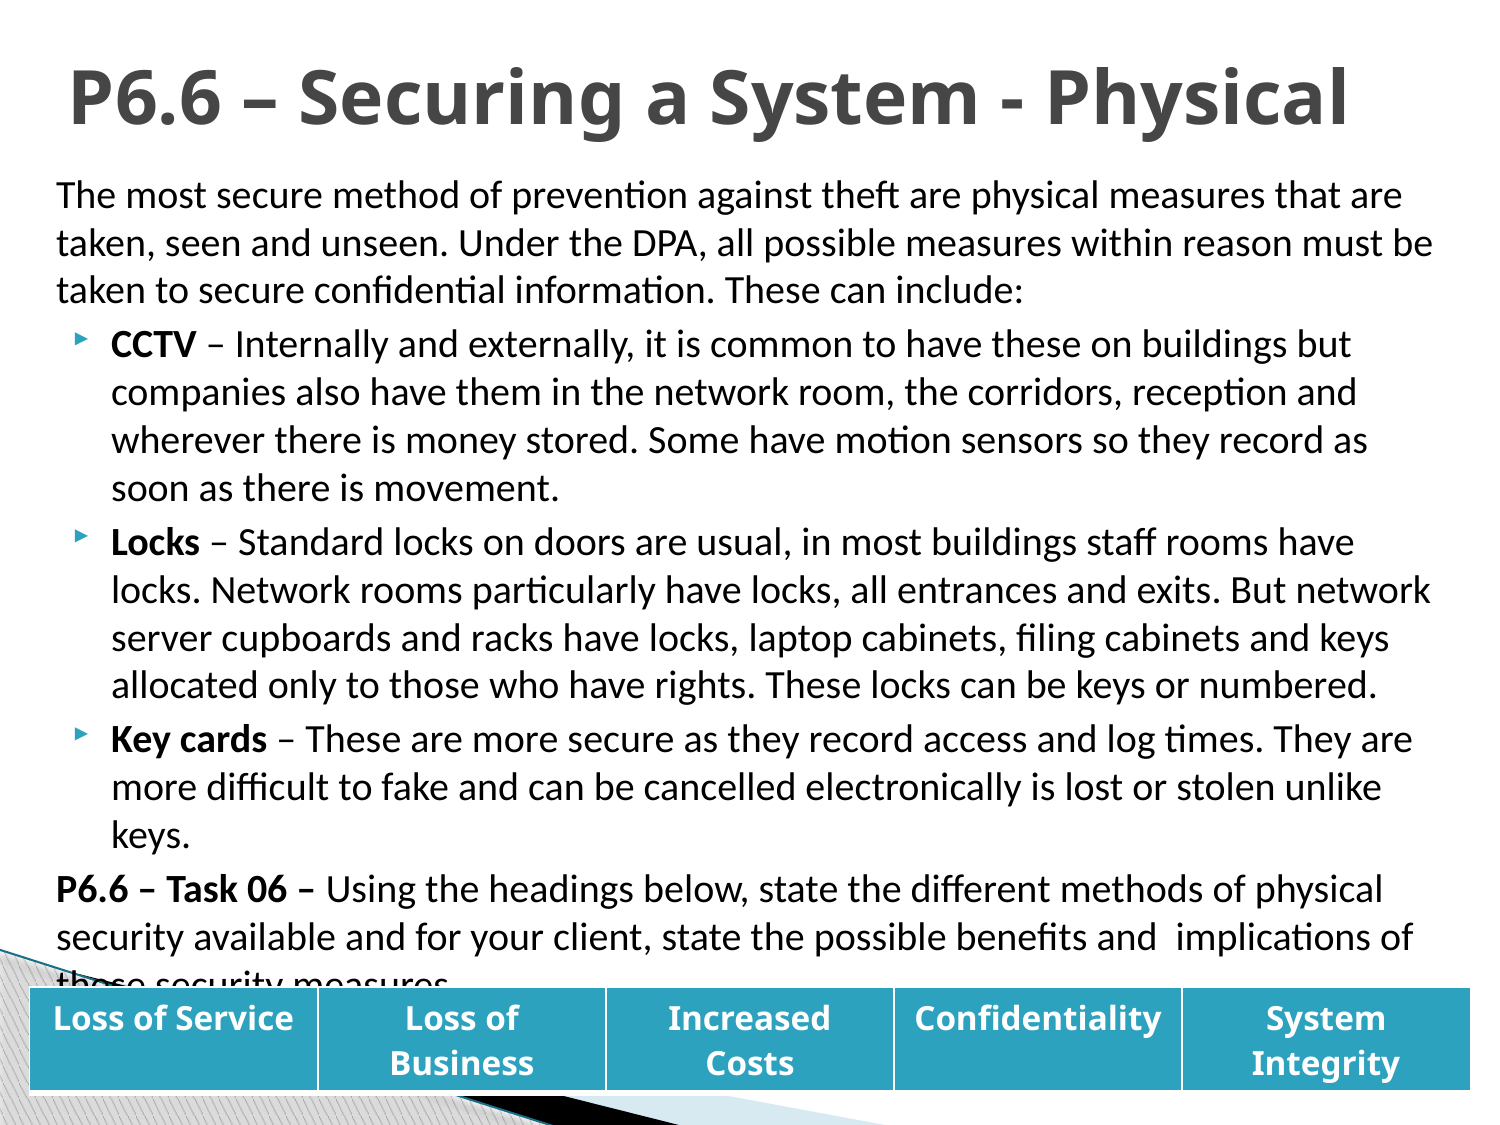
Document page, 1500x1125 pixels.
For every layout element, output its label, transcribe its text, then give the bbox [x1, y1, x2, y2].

table_header Confidentiality [895, 988, 1181, 1090]
table_header Loss of Service [30, 988, 317, 1090]
title P6.6 – Securing a System - Physical [53, 30, 1404, 159]
list The most secure method of prevention against theft are physical measures that are taken, seen and unseen. Under the DPA, all possible measures within reason must be taken to secure confidential information. These can include: CCTV – Internally and externally, it is common to have these on buildings but companies also have them in the network room, the corridors, reception and wherever there is money stored. Some have motion sensors so they record as soon as there is movement. Locks – Standard locks on doors are usual, in most buildings staff rooms have locks. Network rooms particularly have locks, all entrances and exits. But network server cupboards and racks have locks, laptop cabinets, filing cabinets and keys allocated only to those who have rights. These locks can be keys or numbered. Key cards – These are more secure as they record access and log times. They are more difficult to fake and can be cancelled electronically is lost or stolen unlike keys. P6.6 – Task 06 – Using the headings below, state the different methods of physical security available and for your client, state the possible benefits and implications of these security measures. [41, 160, 1459, 986]
table_header Increased Costs [607, 988, 893, 1090]
table_header System Integrity [1183, 988, 1470, 1090]
table_header Loss of Business [319, 988, 605, 1090]
